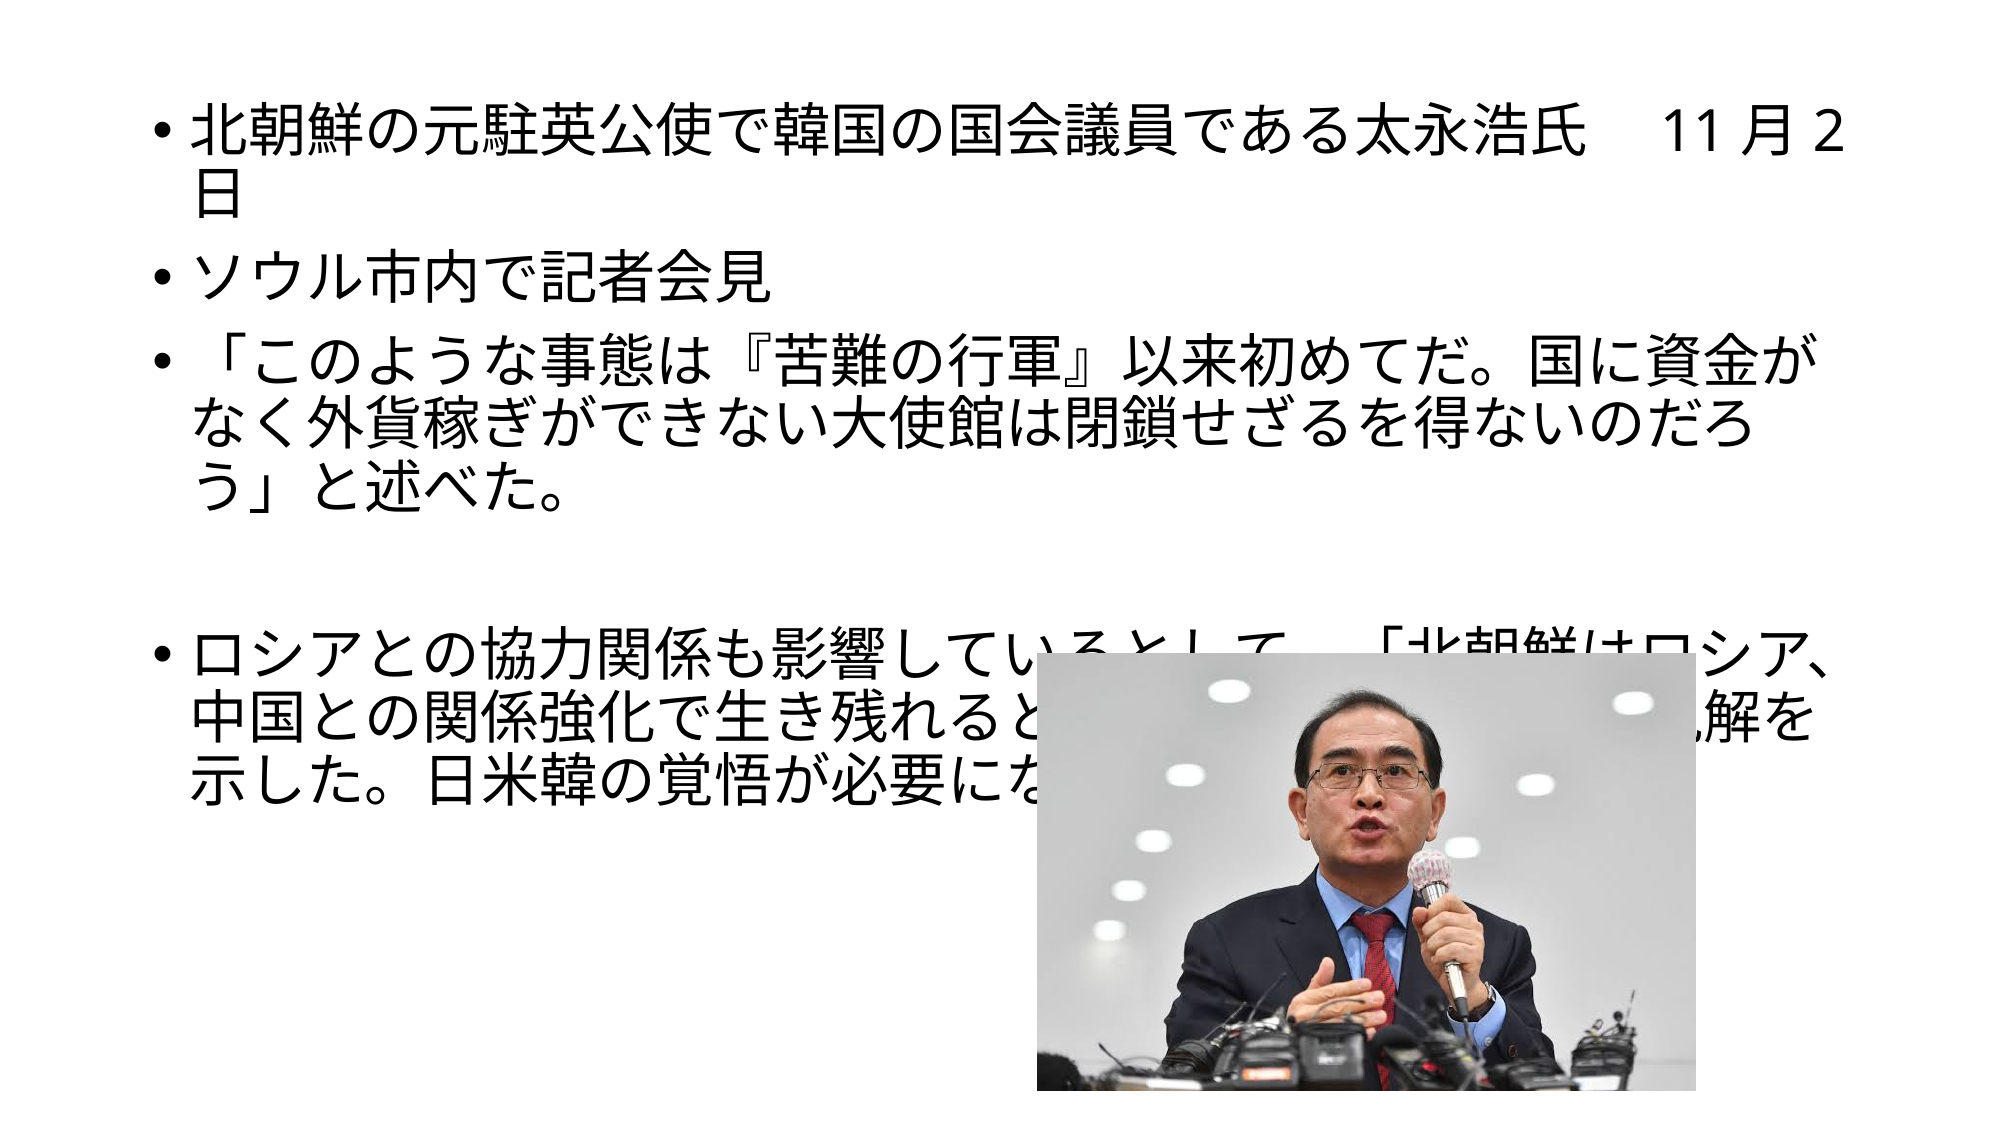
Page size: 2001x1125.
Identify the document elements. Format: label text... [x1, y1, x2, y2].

picture [1037, 653, 1696, 1091]
list 北朝鮮の元駐英公使で韓国の国会議員である太永浩氏 11月2日 ソウル市内で記者会見 「このような事態は『苦難の行軍』以来初めてだ。国に資金がなく外貨稼ぎができない大使館は閉鎖せざるを得ないのだろう」と述べた。 ロシアとの協力関係も影響しているとして、「北朝鮮はロシア、中国との関係強化で生き残れると判断したようだ」との見解を示した。日米韓の覚悟が必要になっている。 [137, 93, 1863, 1014]
